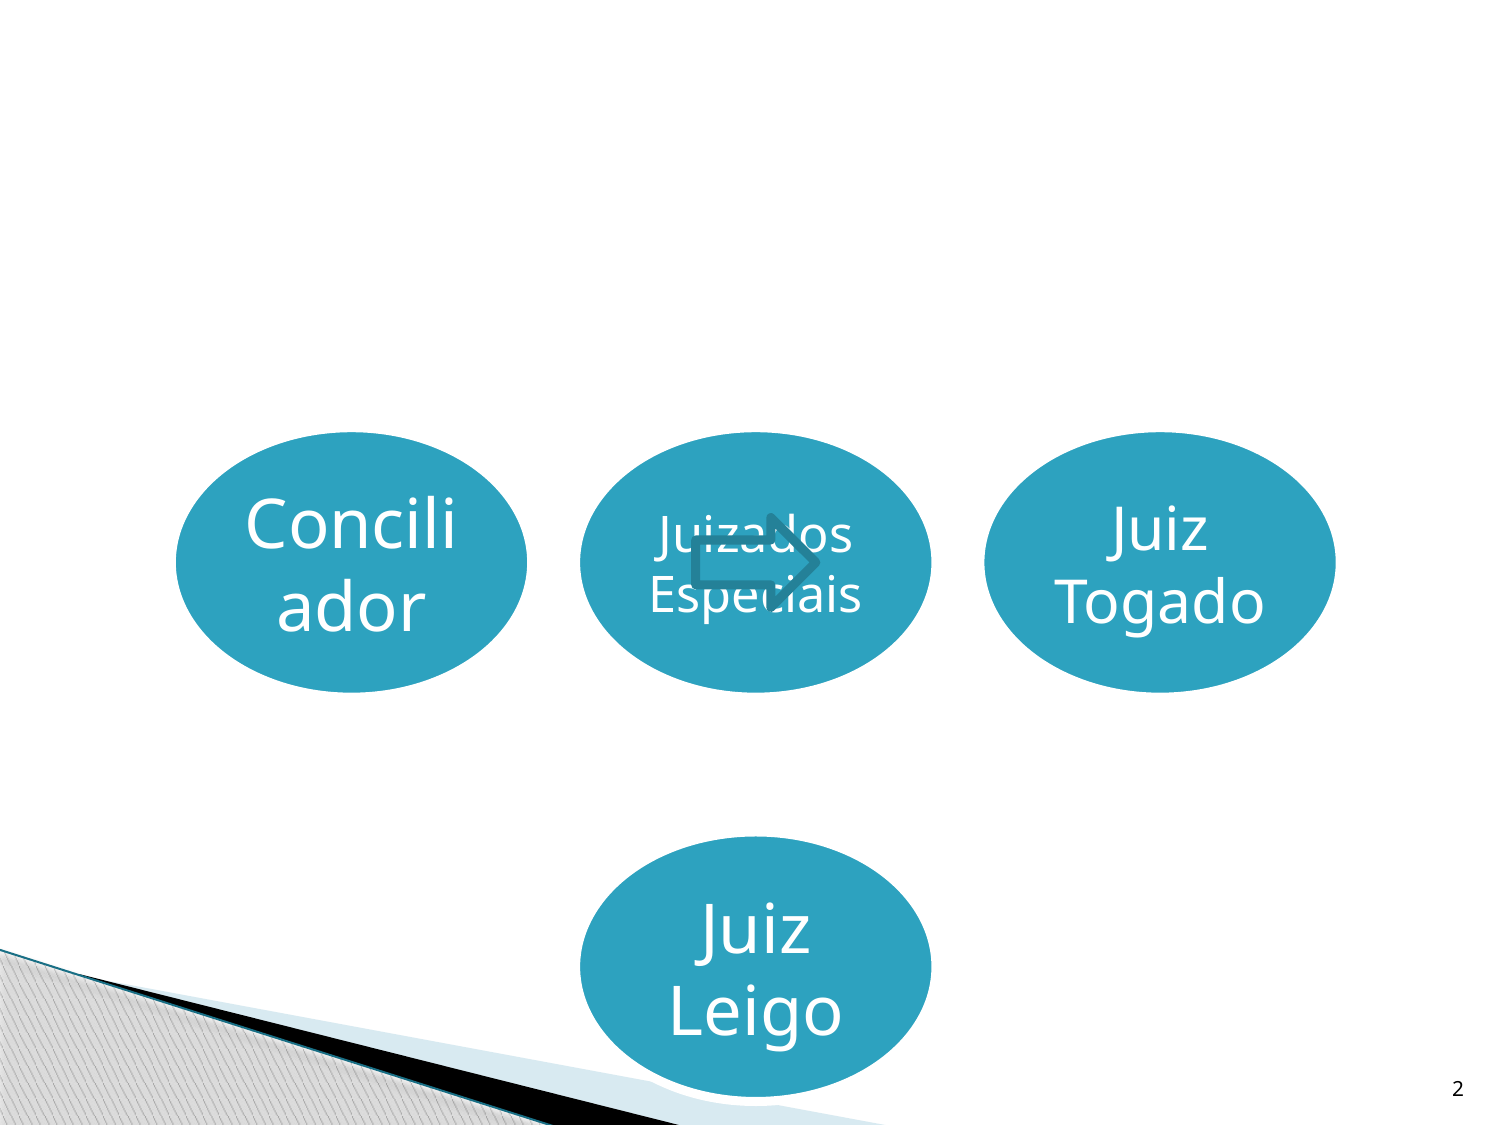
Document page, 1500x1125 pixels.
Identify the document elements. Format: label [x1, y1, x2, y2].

list [34, 23, 1477, 1102]
